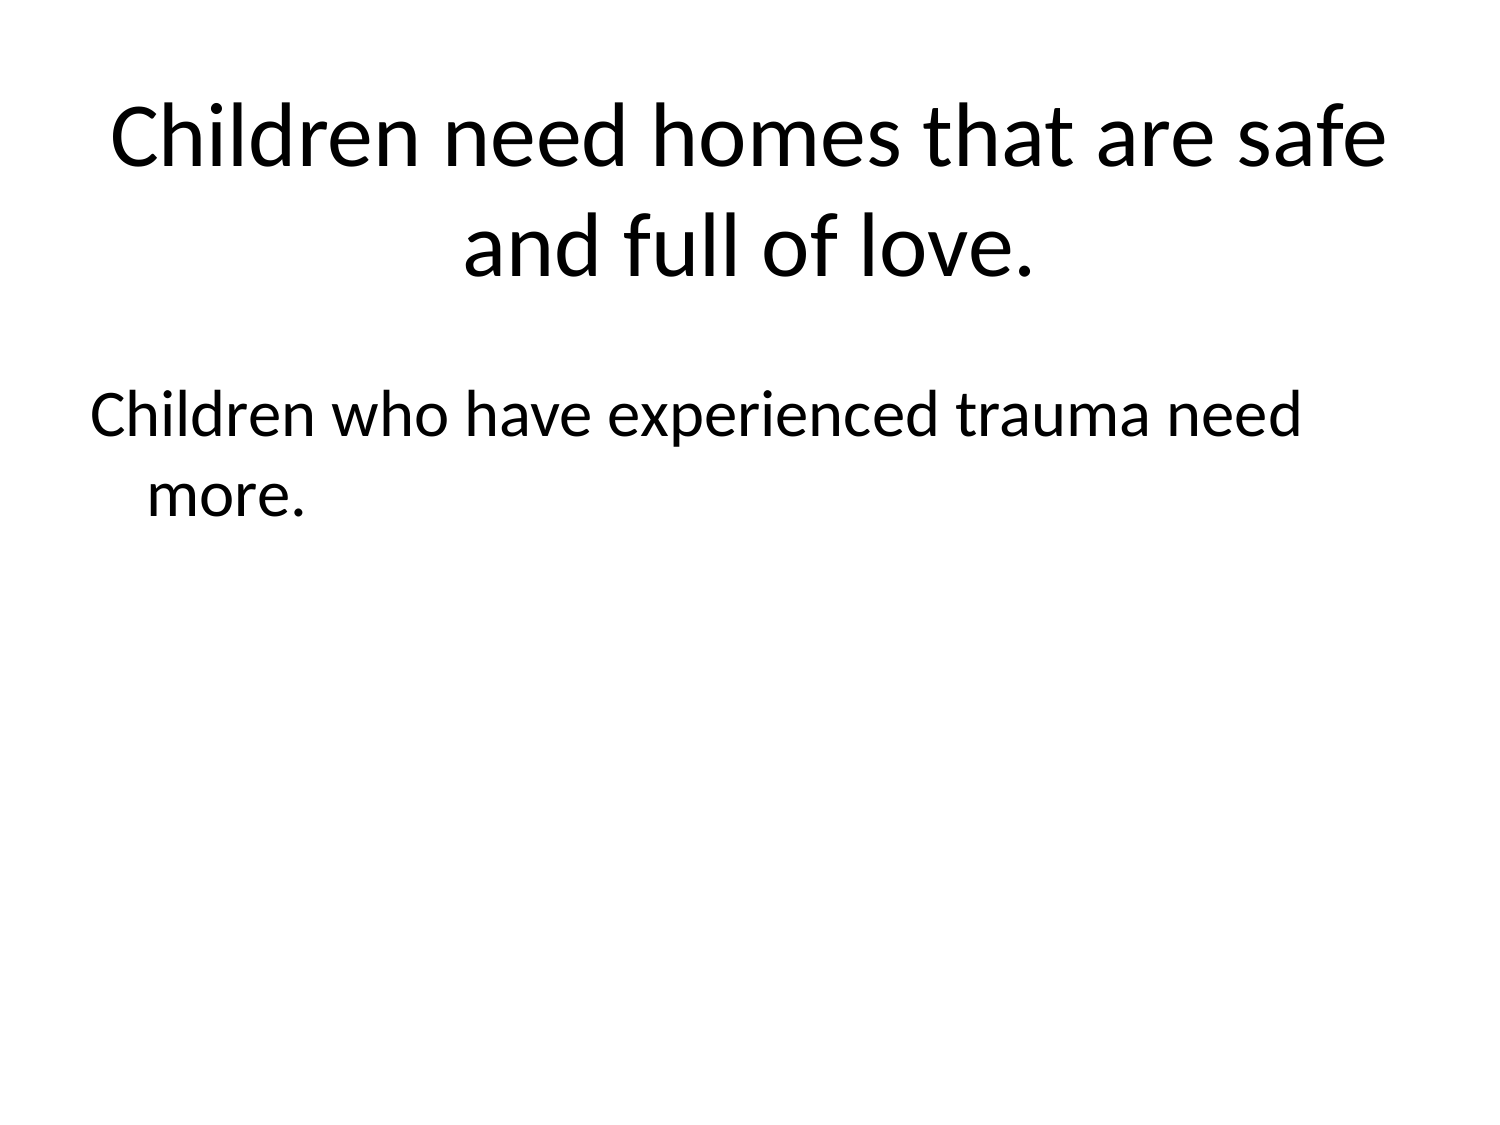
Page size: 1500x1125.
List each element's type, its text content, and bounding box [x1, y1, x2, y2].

list Children who have experienced trauma need more. [75, 362, 1425, 1005]
title Children need homes that are safe and full of love. [75, 45, 1425, 325]
